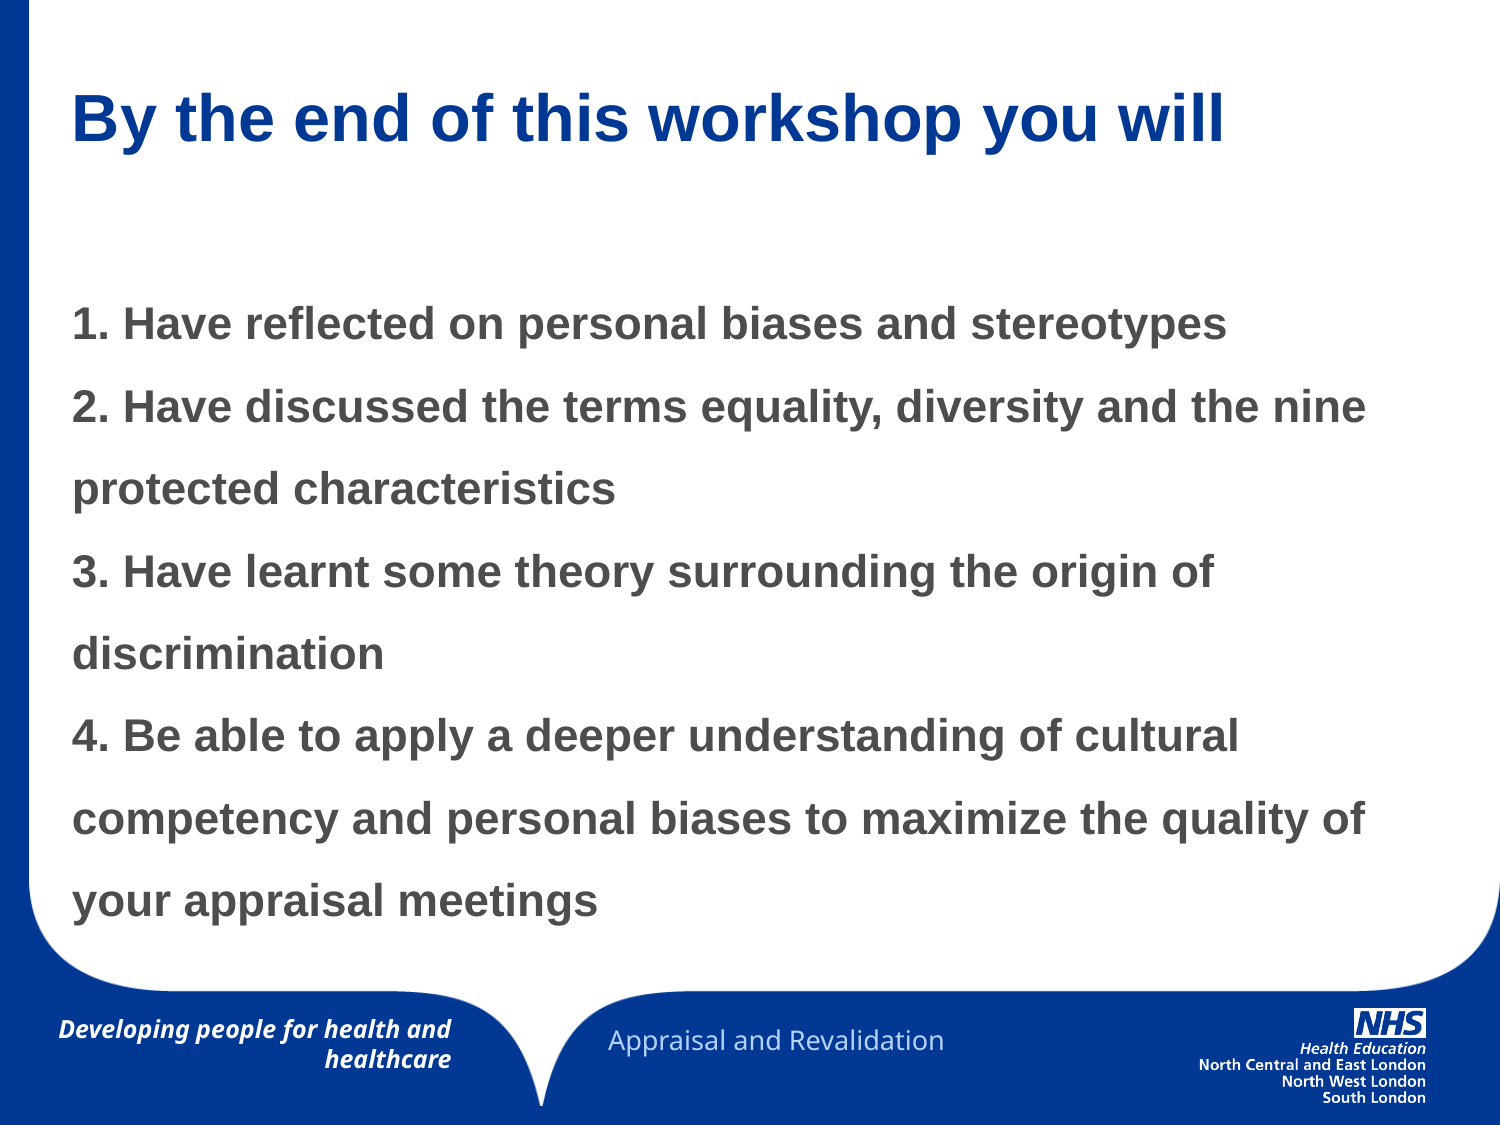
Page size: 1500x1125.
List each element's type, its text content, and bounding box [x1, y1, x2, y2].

title By the end of this workshop you will [71, 89, 1430, 229]
picture [29, 0, 1500, 1106]
list 1. Have reflected on personal biases and stereotypes 2. Have discussed the terms equality, diversity and the nine protected characteristics 3. Have learnt some theory surrounding the origin of discrimination 4. Be able to apply a deeper understanding of cultural competency and personal biases to maximize the quality of your appraisal meetings [71, 266, 1430, 953]
